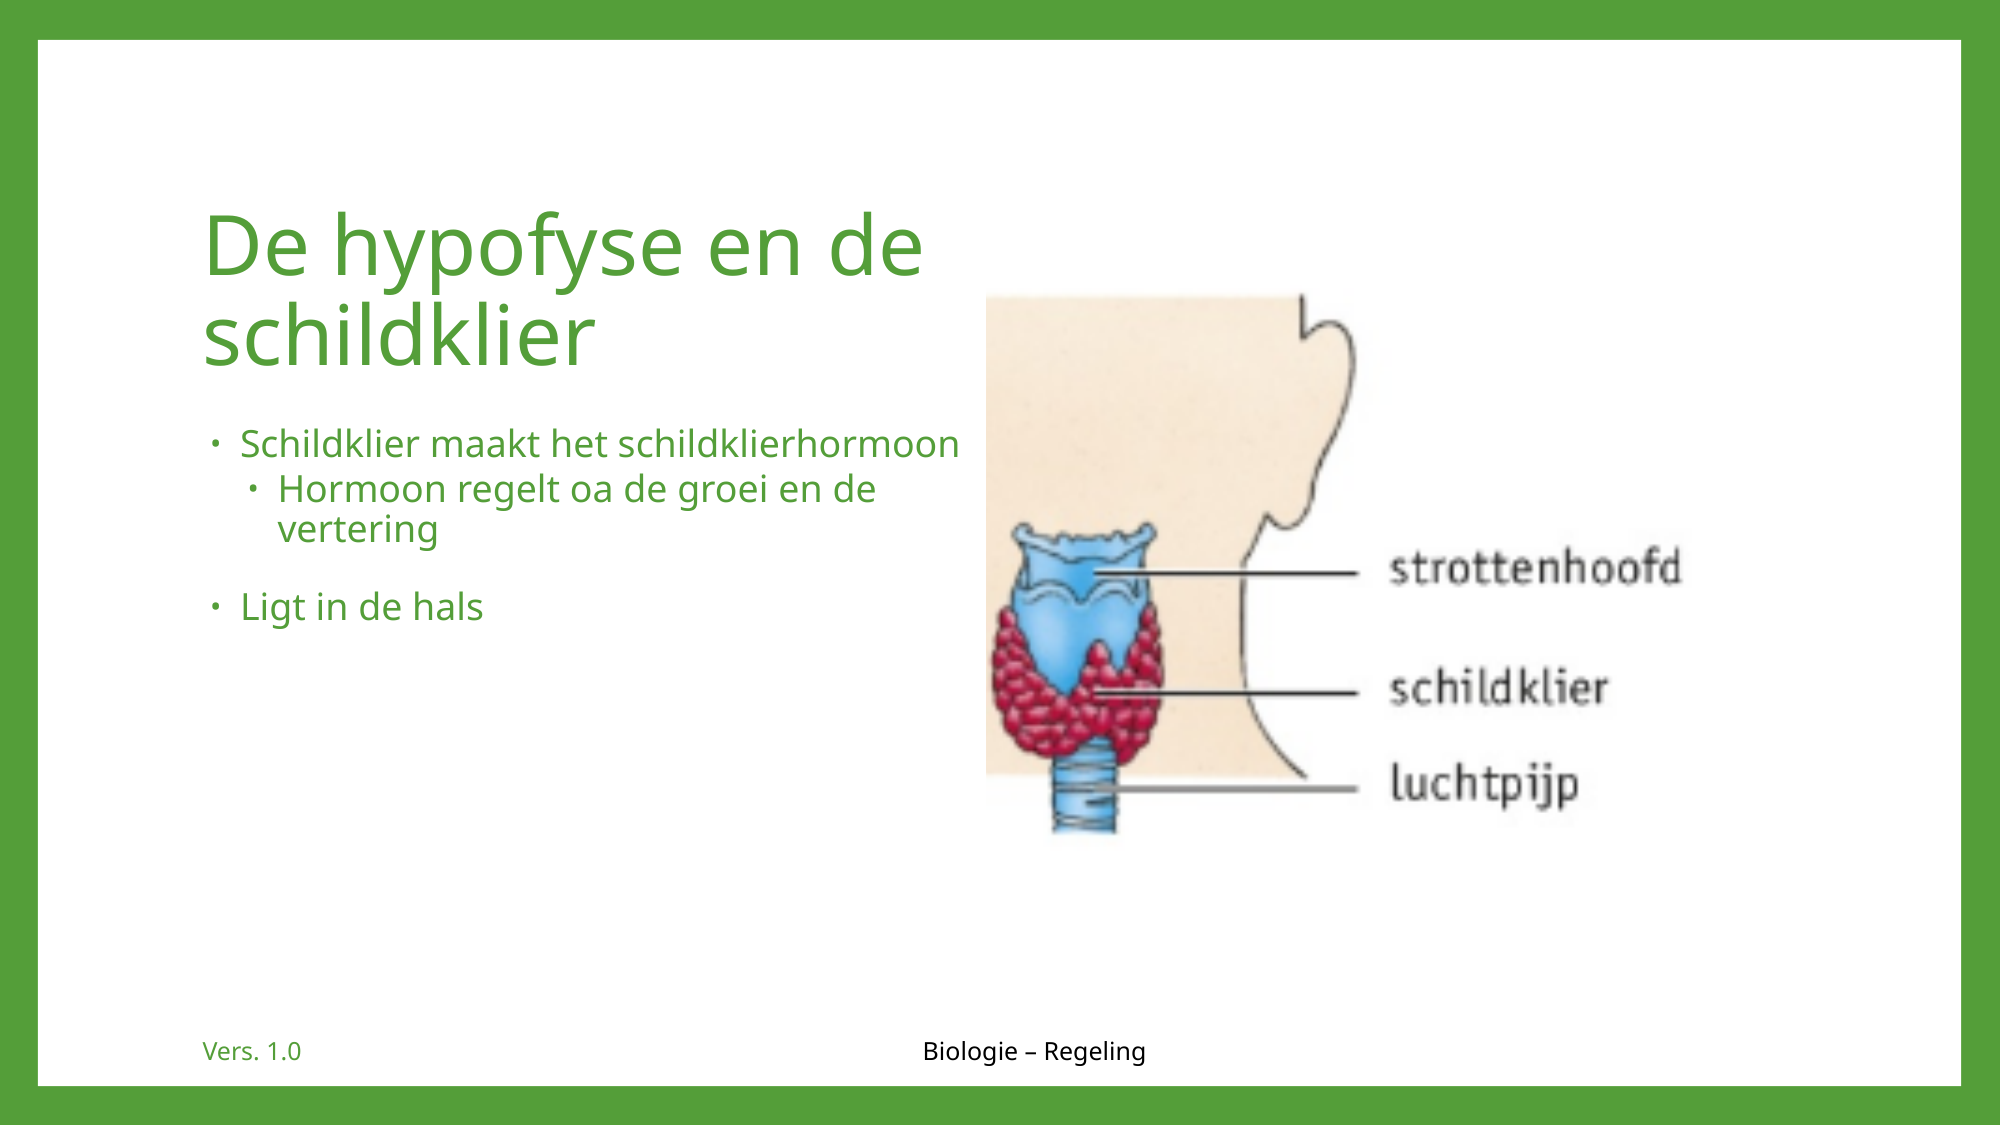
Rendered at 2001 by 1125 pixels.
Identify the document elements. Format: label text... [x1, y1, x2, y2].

list Schildklier maakt het schildklierhormoon Hormoon regelt oa de groei en de vertering Ligt in de hals [187, 417, 1022, 1000]
picture [985, 253, 1726, 874]
footer Biologie – Regeling [647, 1020, 1422, 1081]
title De hypofyse en de schildklier [187, 175, 1041, 413]
slide_number Vers. 1.0 [187, 1020, 570, 1081]
